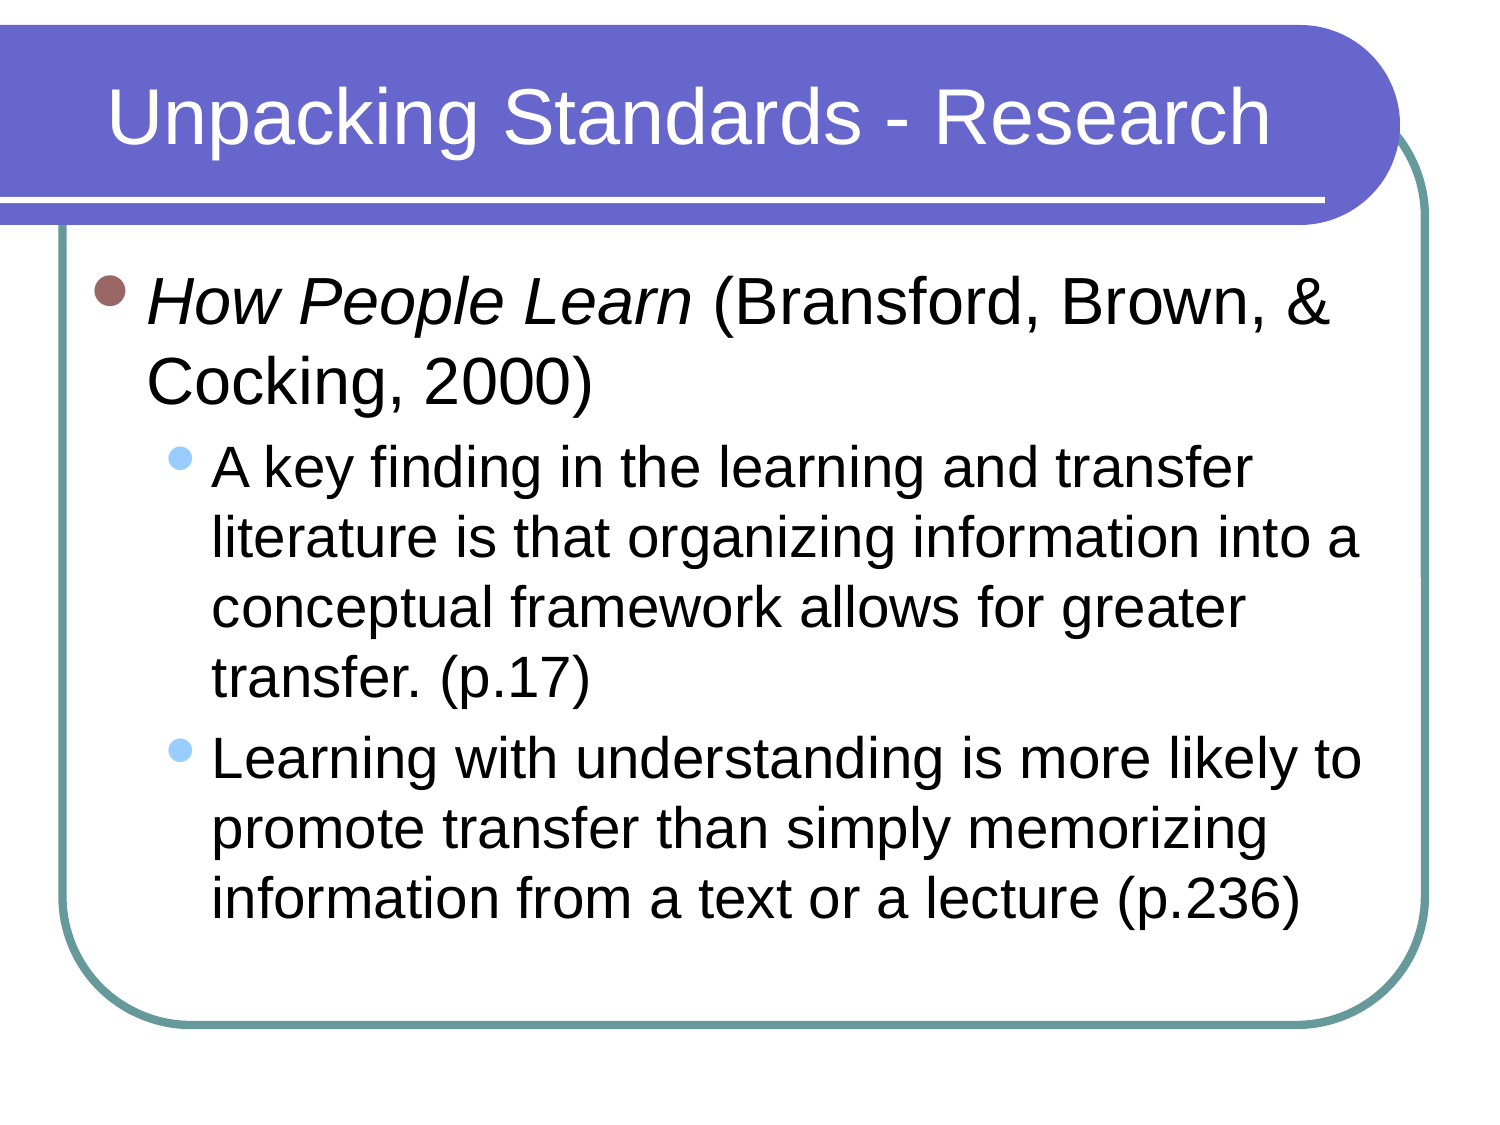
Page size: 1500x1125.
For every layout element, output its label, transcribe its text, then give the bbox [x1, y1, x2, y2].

list How People Learn (Bransford, Brown, & Cocking, 2000) A key finding in the learning and transfer literature is that organizing information into a conceptual framework allows for greater transfer. (p.17) Learning with understanding is more likely to promote transfer than simply memorizing information from a text or a lecture (p.236) [74, 249, 1401, 988]
title Unpacking Standards - Research [31, 37, 1348, 188]
